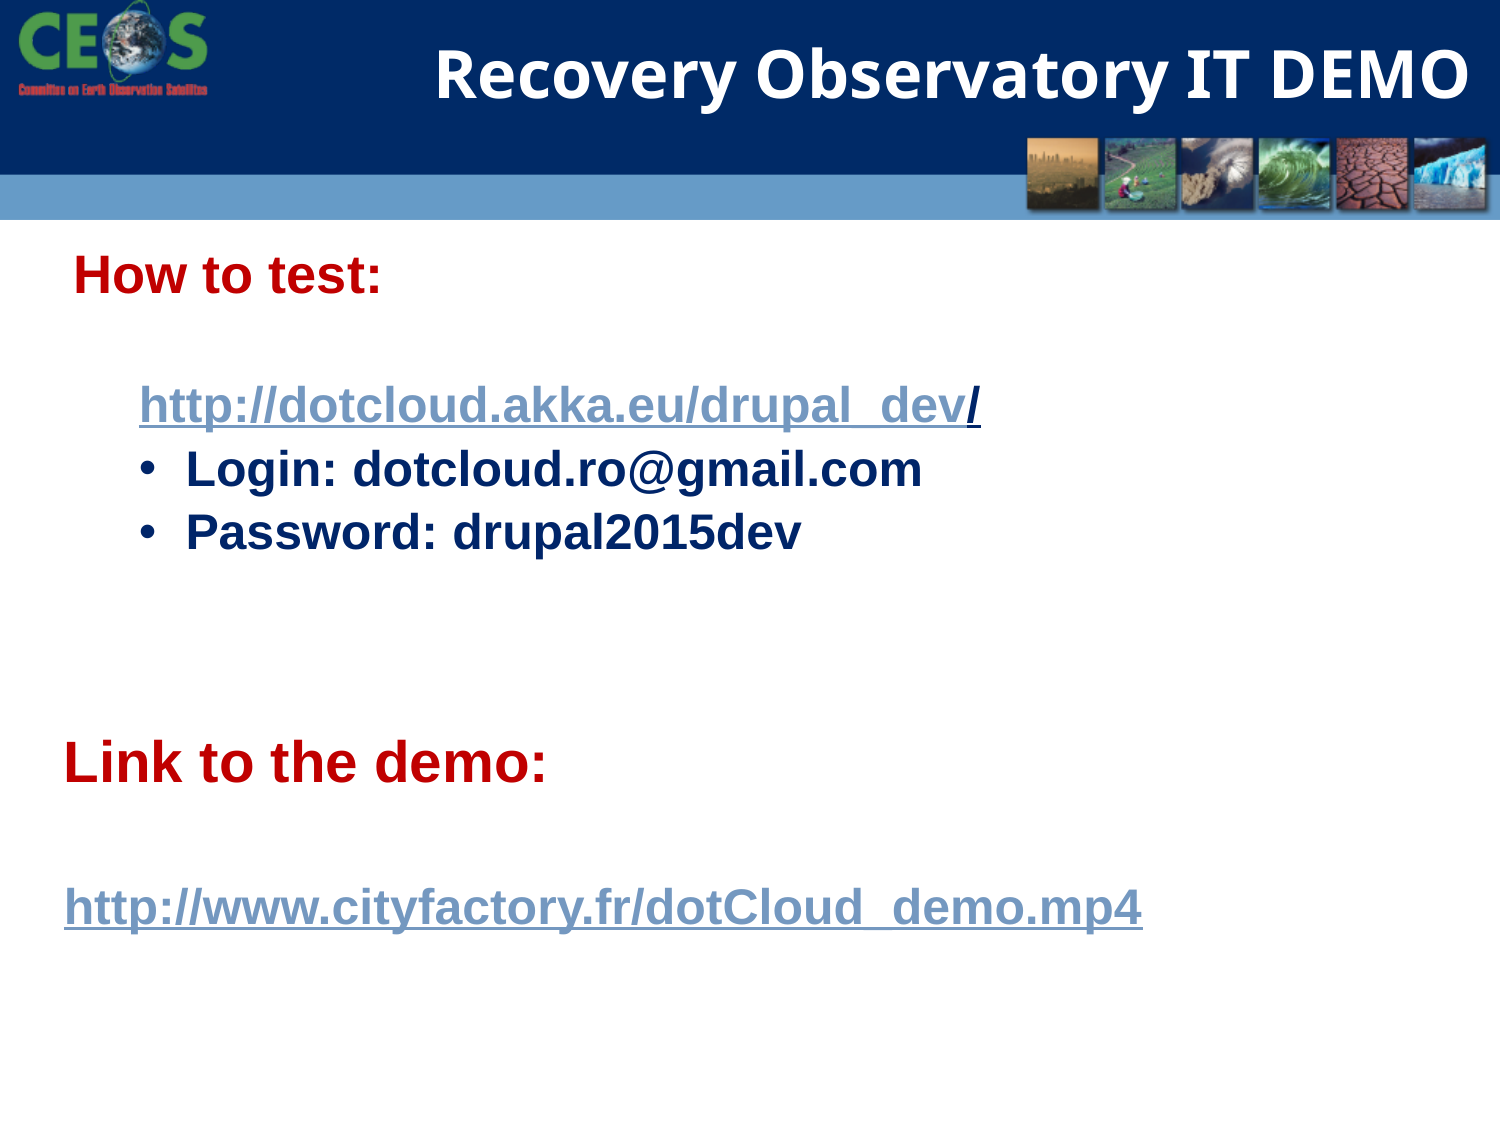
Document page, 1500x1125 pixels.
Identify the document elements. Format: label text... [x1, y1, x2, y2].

title Recovery Observatory IT DEMO [350, 30, 1488, 114]
list How to test: http://dotcloud.akka.eu/drupal_dev/ Login: dotcloud.ro@gmail.com Password: drupal2015dev Link to the demo: http://www.cityfactory.fr/dotCloud_demo.mp4 [48, 238, 1435, 1038]
picture [0, 0, 1500, 220]
